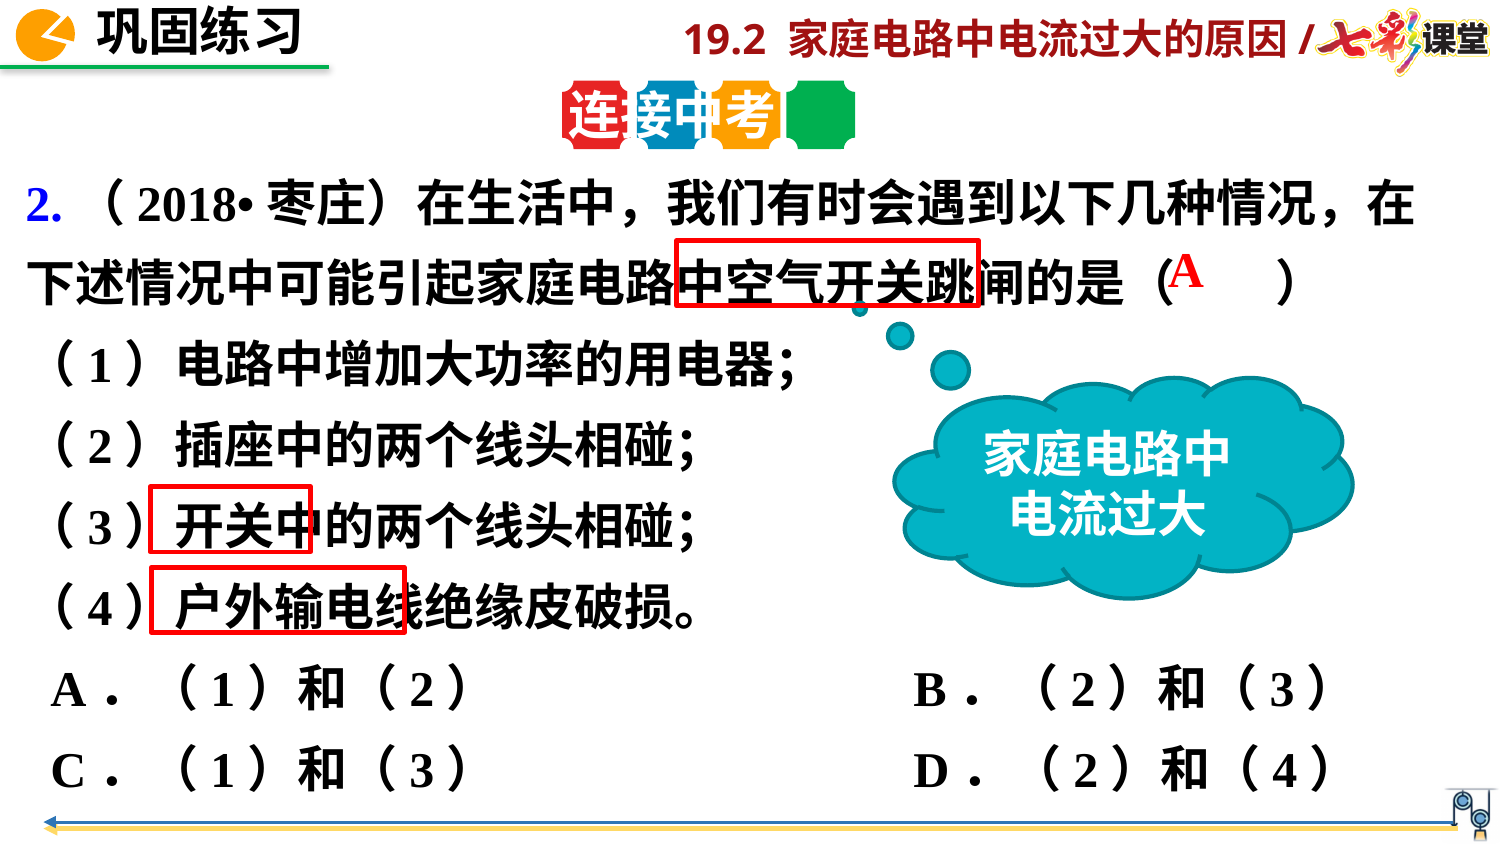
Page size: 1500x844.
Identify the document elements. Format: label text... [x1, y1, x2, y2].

text_box [149, 565, 407, 634]
text_box 家庭电路中电流过大 [892, 375, 1355, 601]
text_box A [1153, 230, 1219, 306]
picture [1449, 793, 1493, 836]
picture [1313, 7, 1492, 77]
text_box 家庭电路中电流过大 [930, 349, 972, 391]
text_box [148, 485, 313, 554]
text_box 2.（2018•枣庄）在生活中，我们有时会遇到以下几种情况，在下述情况中可能引起家庭电路中空气开关跳闸的是（ ） （1）电路中增加大功率的用电器； （2）插座中的两个线头相碰； （3）开关中的两个线头相碰； （4）户外输电线绝缘皮破损。 A．（1）和（2） B．（2）和（3） C．（1）和（3） D．（2）和（4） [10, 142, 1466, 805]
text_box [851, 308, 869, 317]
text_box 家庭电路中电流过大 [885, 321, 915, 351]
text_box [674, 239, 981, 308]
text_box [552, 74, 862, 153]
